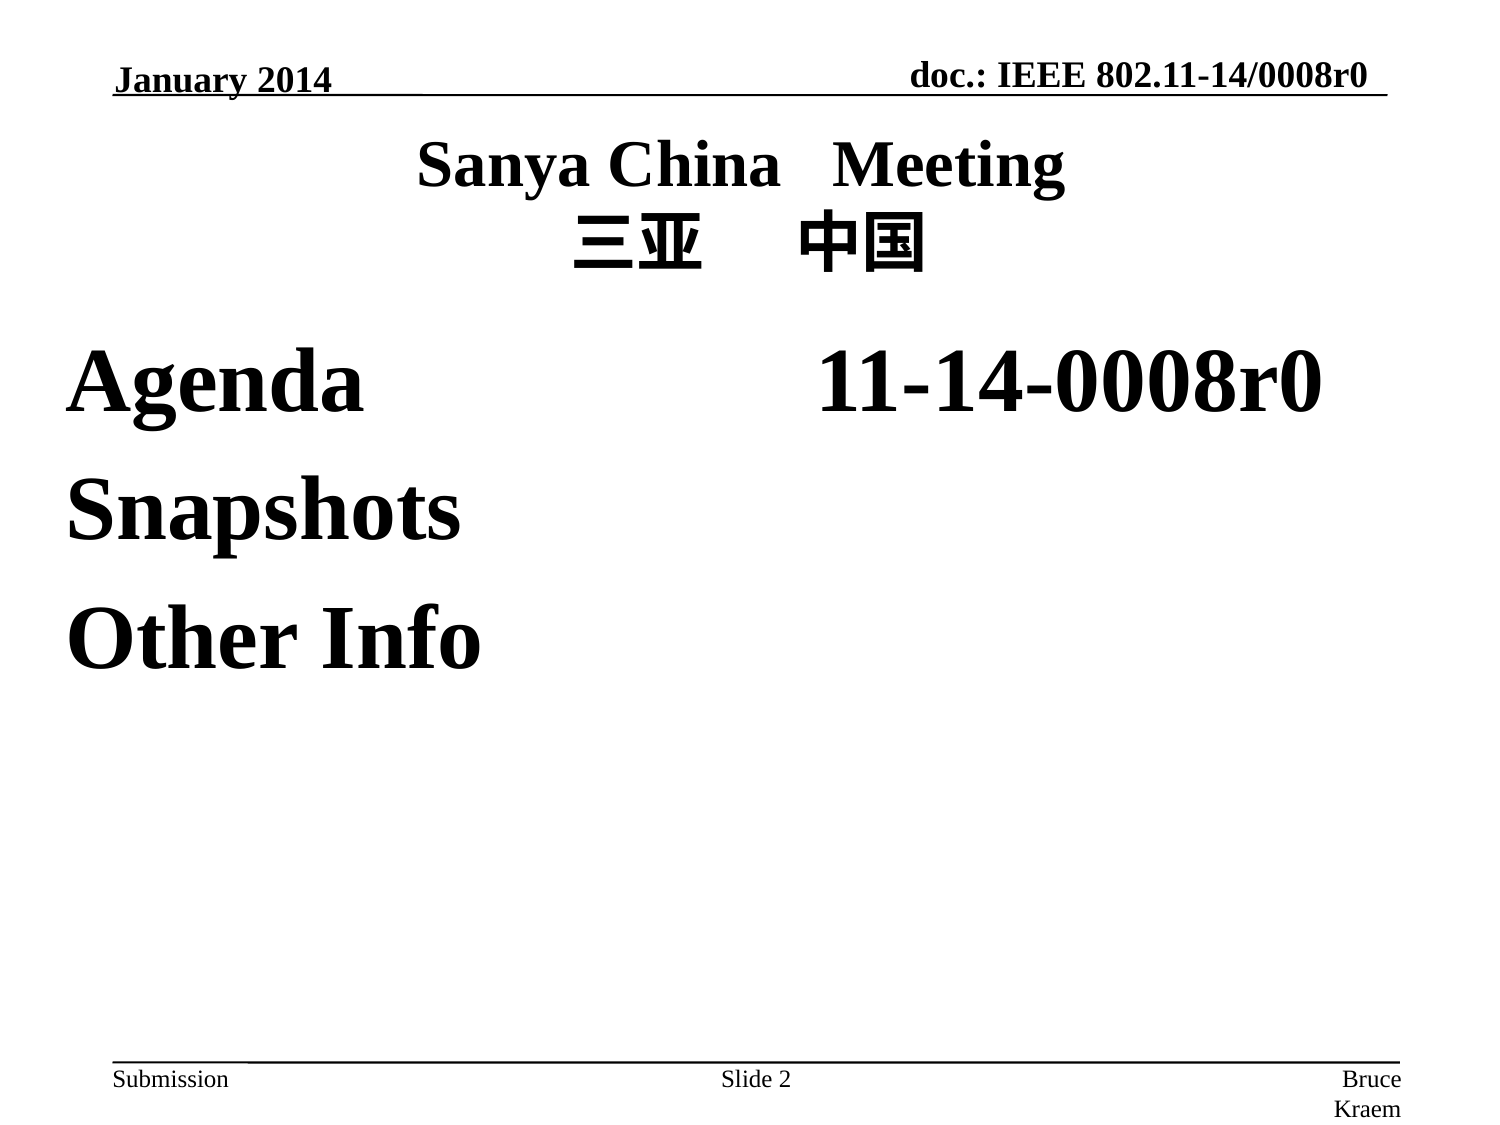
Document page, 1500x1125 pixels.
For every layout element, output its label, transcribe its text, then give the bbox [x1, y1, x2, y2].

list Agenda 11-14-0008r0 Snapshots Other Info [50, 312, 1438, 875]
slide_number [114, 54, 335, 100]
footer Bruce Kraemer, Marvell [1325, 1062, 1402, 1093]
title Sanya China Meeting 三亚 中国 [112, 112, 1388, 288]
slide_number Slide 2 [712, 1062, 800, 1093]
